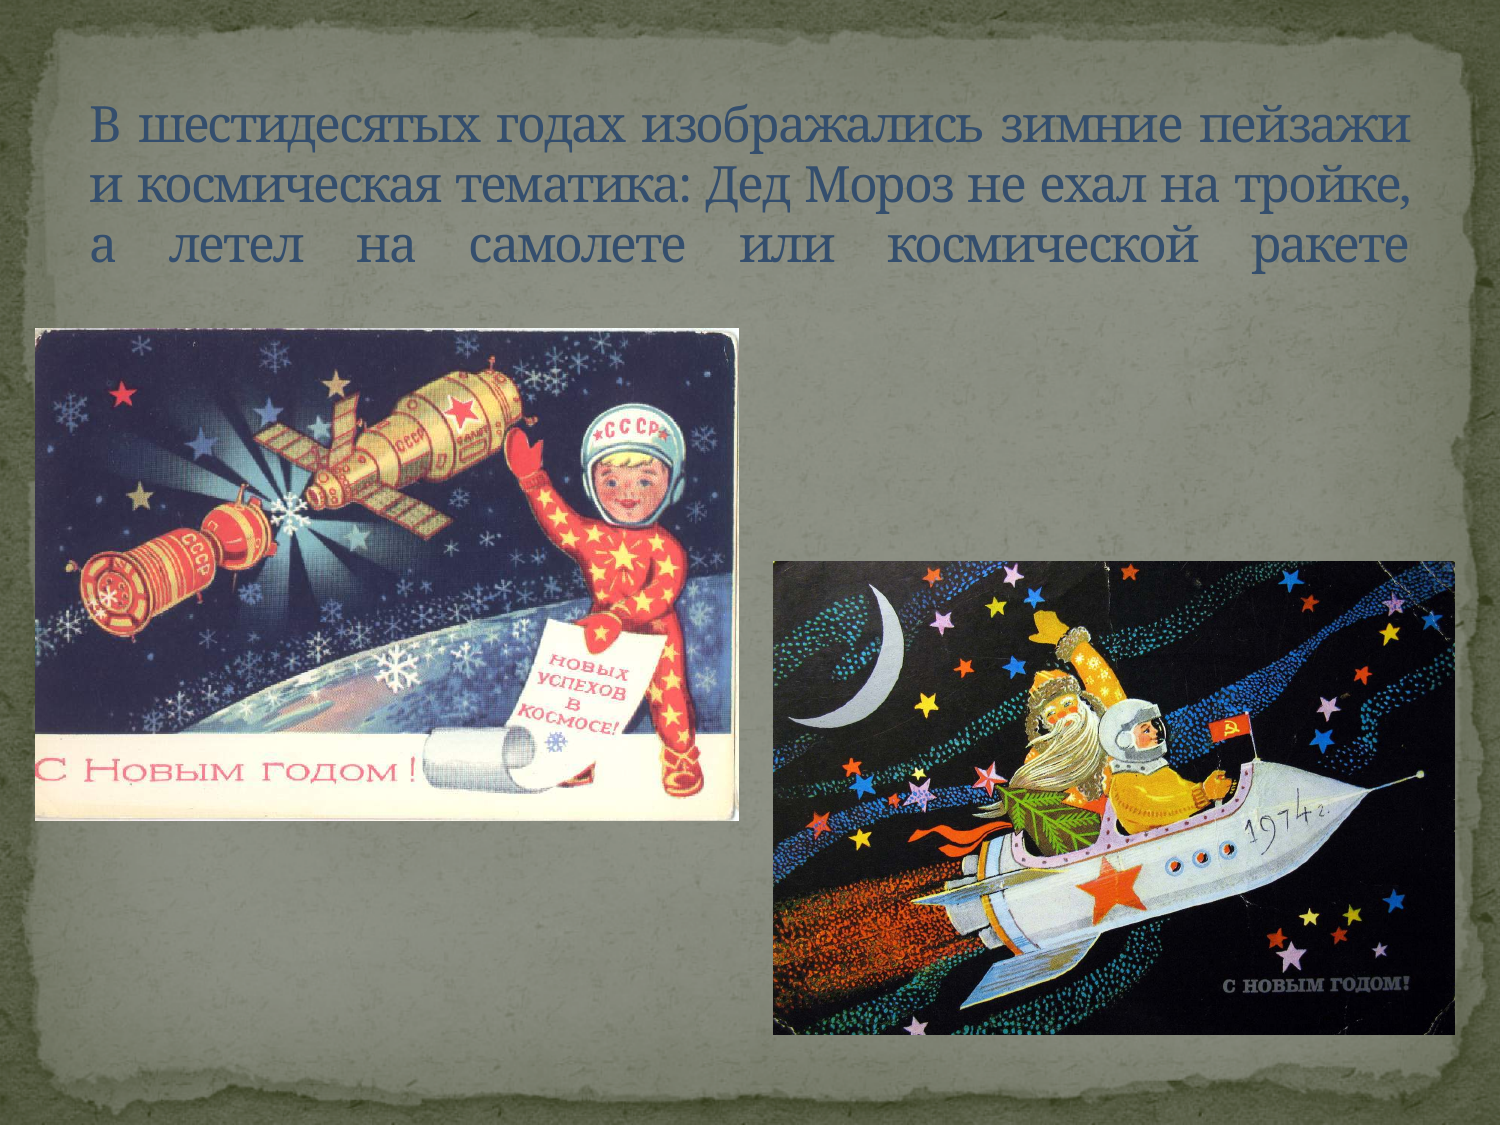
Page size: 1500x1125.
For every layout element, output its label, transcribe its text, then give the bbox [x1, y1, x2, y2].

title В шестидесятых годах изображались зимние пейзажи и космическая тематика: Дед Мороз не ехал на тройке, а летел на самолете или космической ракете [74, 45, 1425, 340]
picture [35, 328, 739, 821]
picture [773, 561, 1455, 1035]
